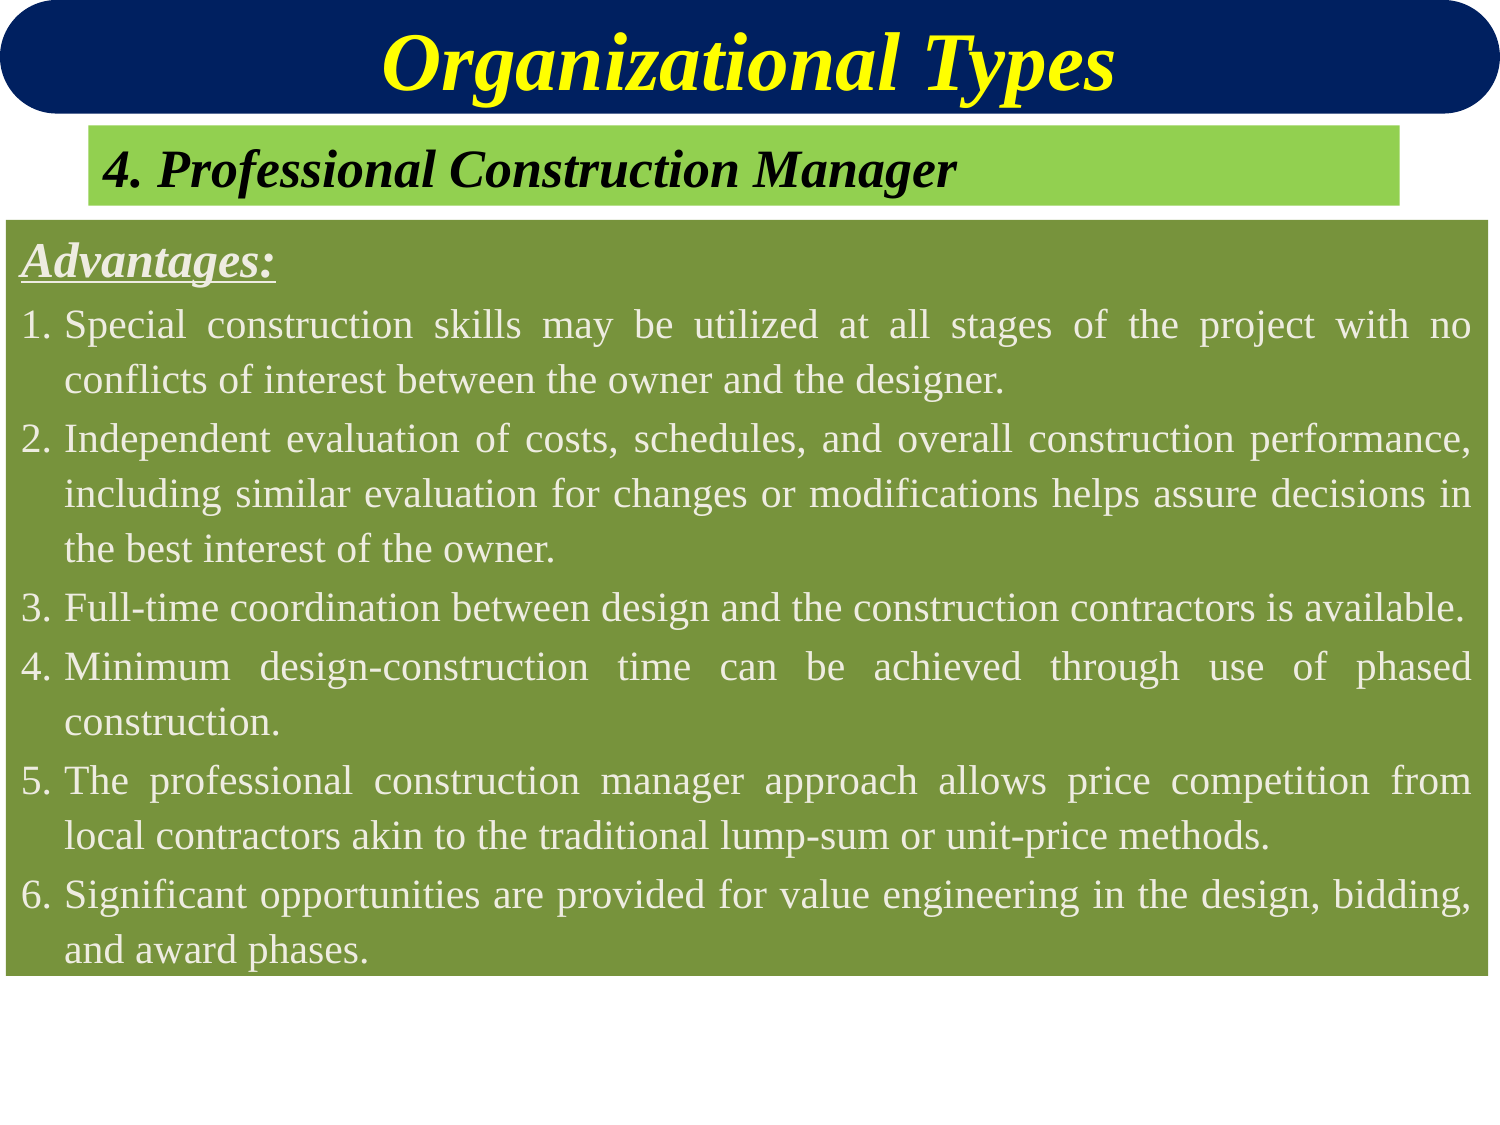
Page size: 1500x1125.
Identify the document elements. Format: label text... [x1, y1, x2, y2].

text_box Organizational Types [0, 0, 1500, 114]
text_box 4. Professional Construction Manager [88, 125, 1400, 206]
text_box Advantages: Special construction skills may be utilized at all stages of the project with no conflicts of interest between the owner and the designer. Independent evaluation of costs, schedules, and overall construction performance, including similar evaluation for changes or modifications helps assure decisions in the best interest of the owner. Full-time coordination between design and the construction contractors is available. Minimum design-construction time can be achieved through use of phased construction. The professional construction manager approach allows price competition from local contractors akin to the traditional lump-sum or unit-price methods. Significant opportunities are provided for value engineering in the design, bidding, and award phases. [5, 219, 1489, 976]
